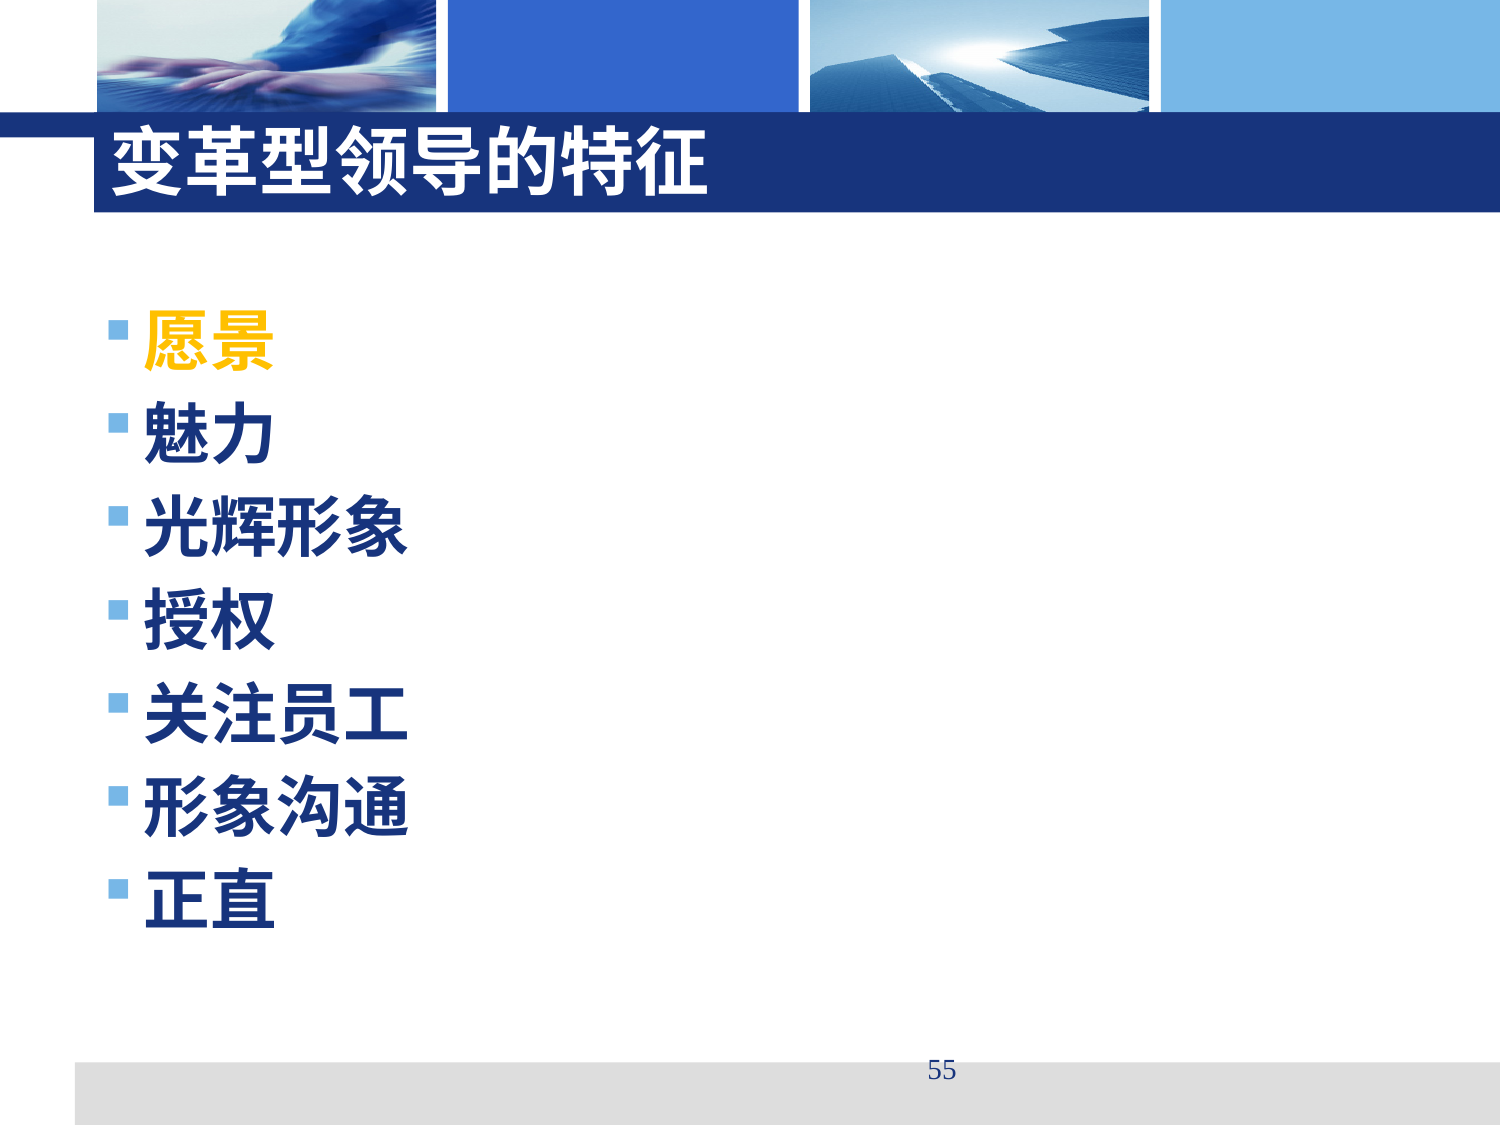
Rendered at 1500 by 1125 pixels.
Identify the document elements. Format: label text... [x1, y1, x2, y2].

picture [97, 0, 437, 66]
list 愿景 魅力 光辉形象 授权 关注员工 形象沟通 正直 [88, 290, 1351, 1004]
title 变革型领导的特征 [94, 66, 1496, 254]
slide_number 55 [912, 1042, 1463, 1103]
picture [810, 0, 1150, 66]
